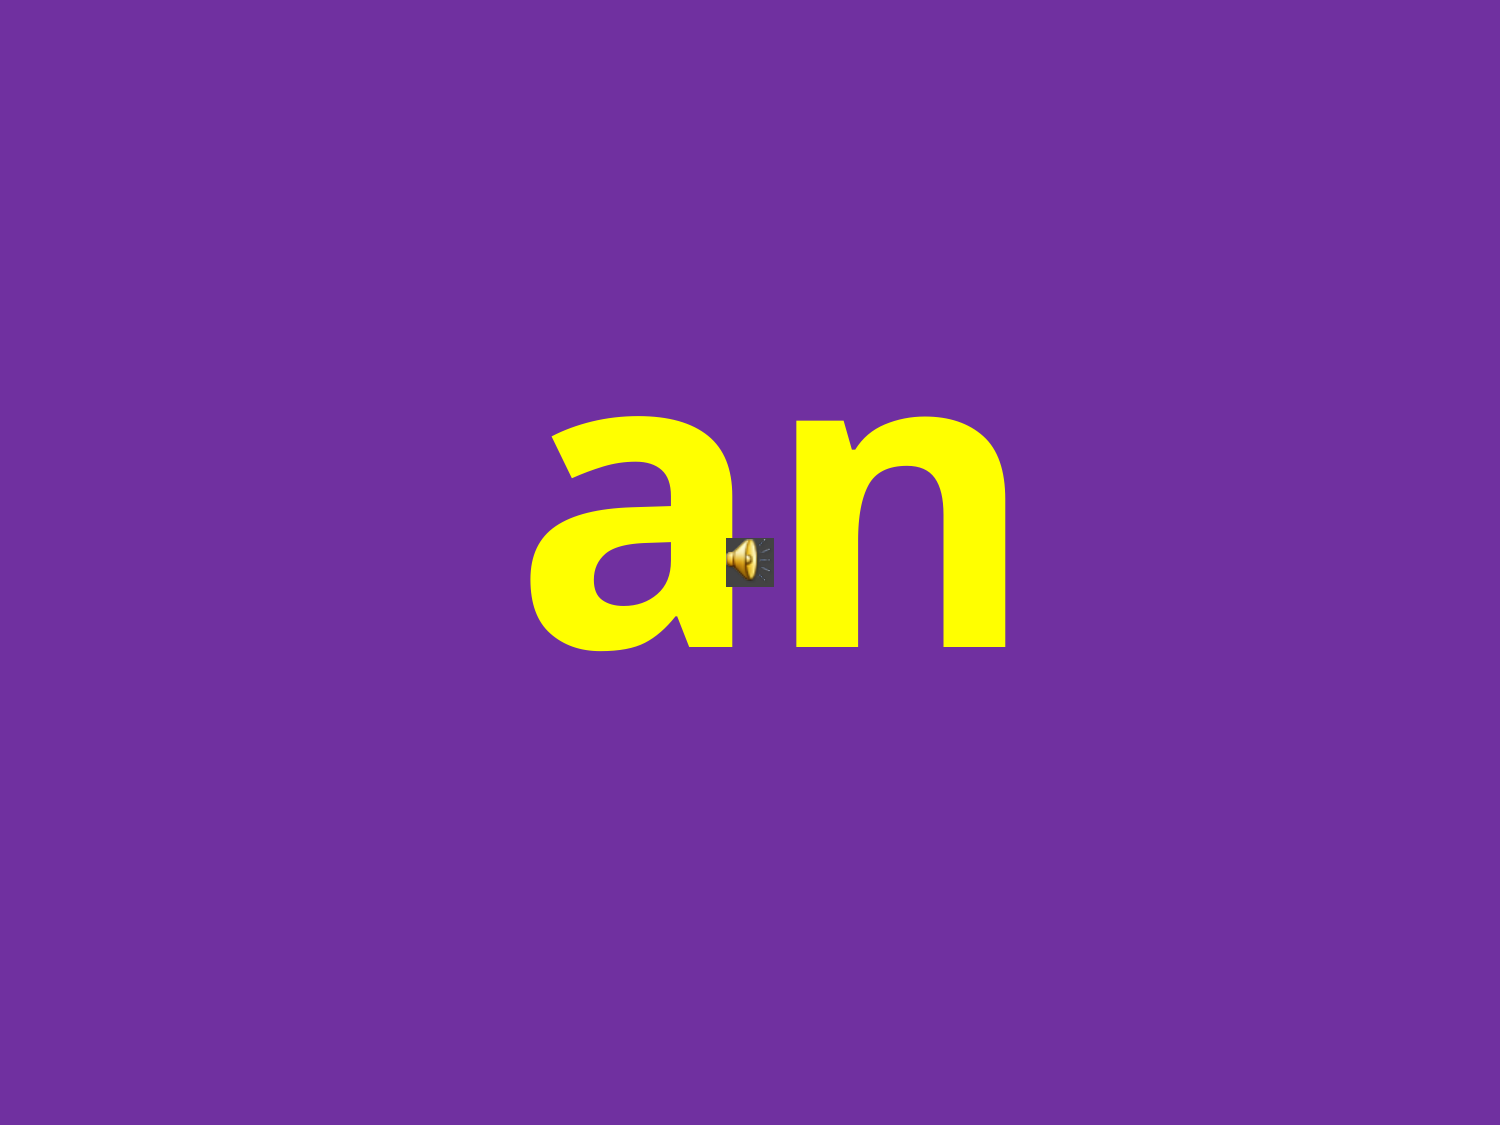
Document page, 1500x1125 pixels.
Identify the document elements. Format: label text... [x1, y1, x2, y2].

text_box an [99, 224, 1450, 738]
picture [724, 537, 776, 588]
